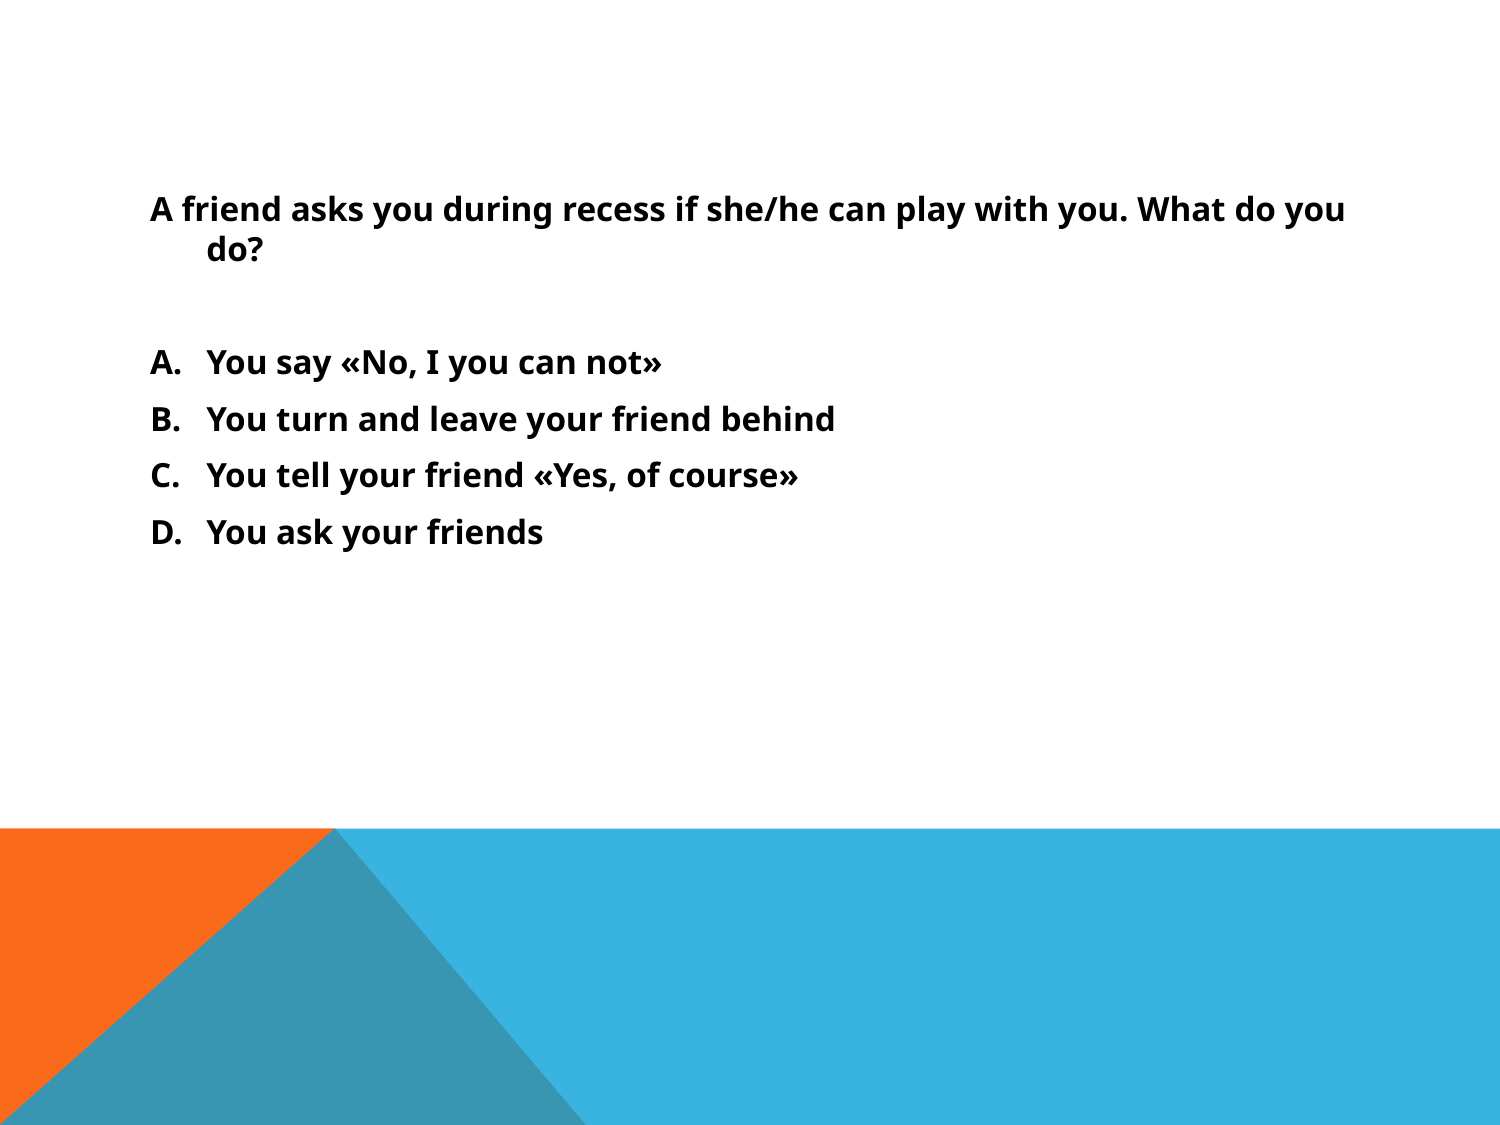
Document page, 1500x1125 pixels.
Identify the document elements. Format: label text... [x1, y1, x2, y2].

list A friend asks you during recess if she/he can play with you. What do you do? You say «No, I you can not» You turn and leave your friend behind You tell your friend «Yes, of course» You ask your friends [135, 180, 1369, 768]
